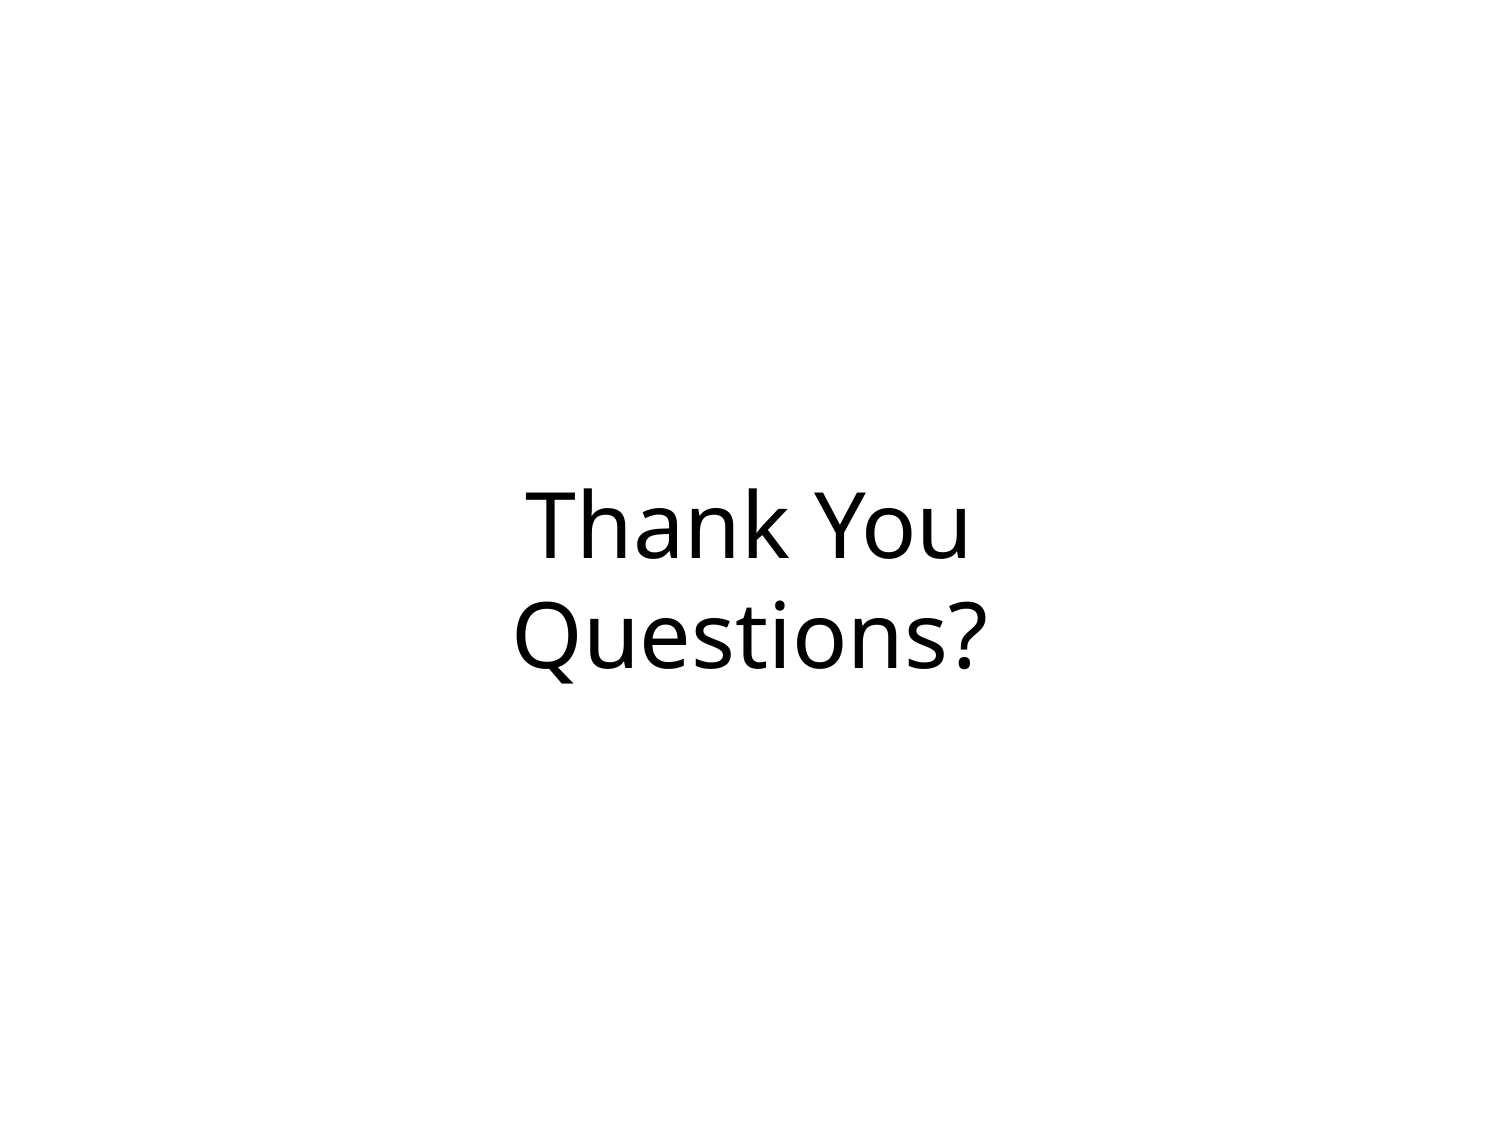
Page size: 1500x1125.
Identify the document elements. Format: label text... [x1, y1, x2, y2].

title Thank You Questions? [112, 459, 1388, 625]
